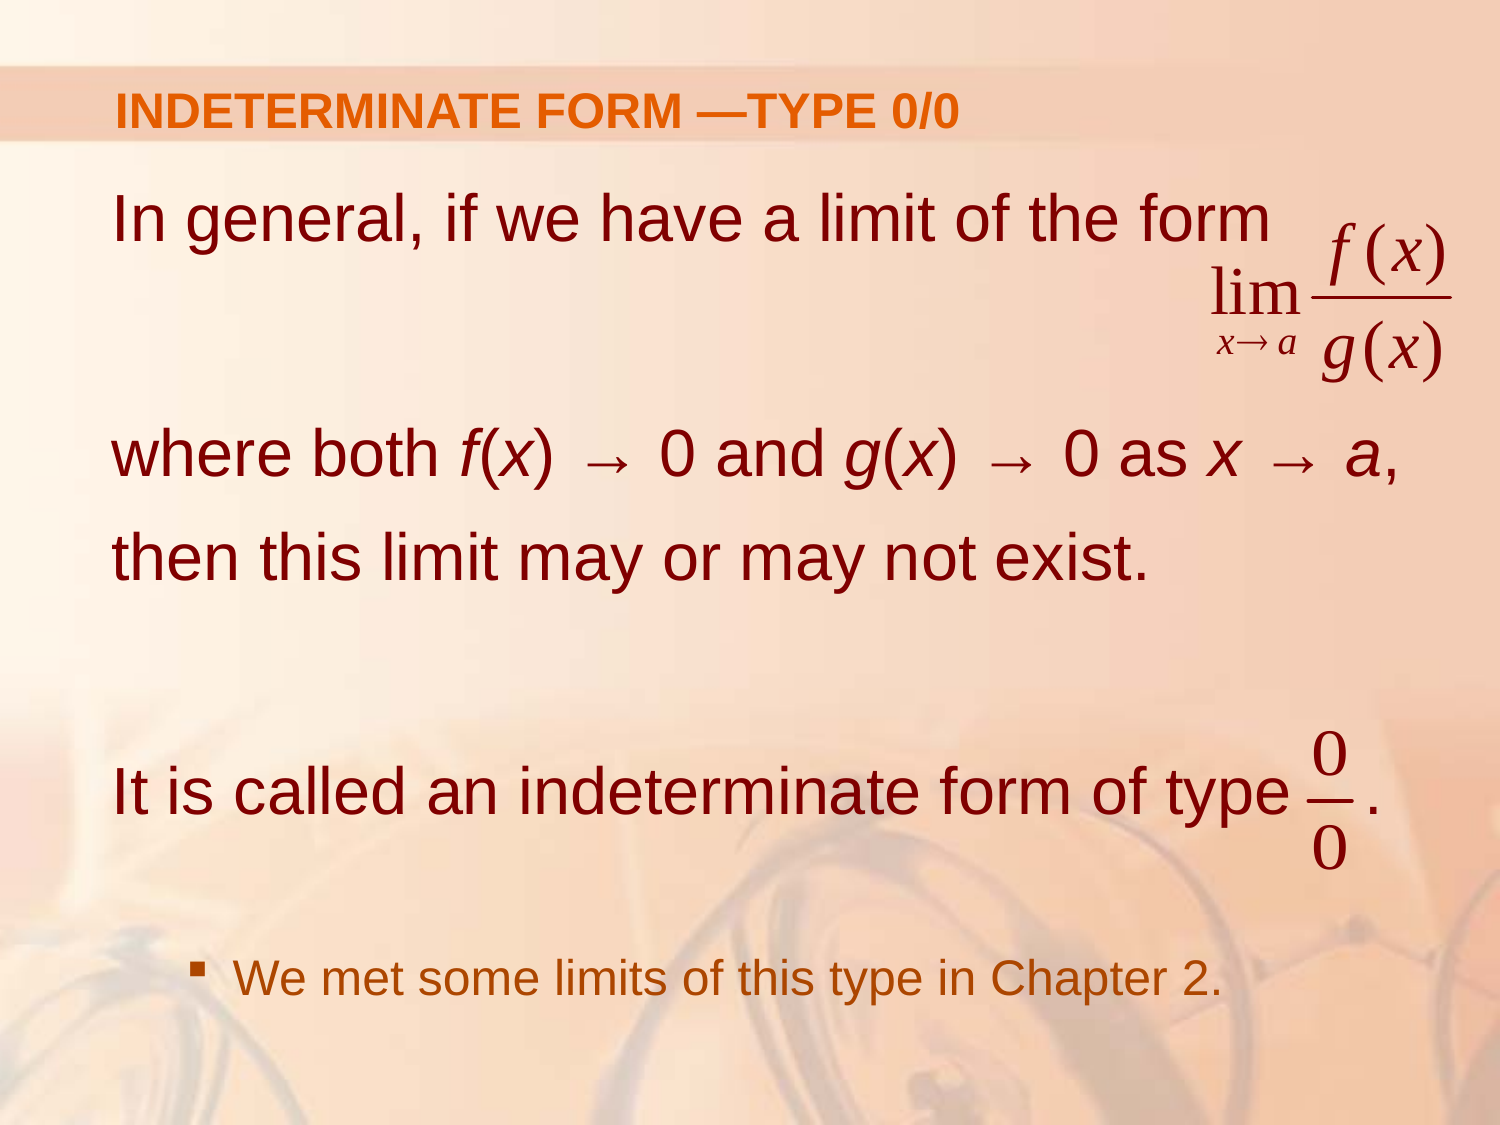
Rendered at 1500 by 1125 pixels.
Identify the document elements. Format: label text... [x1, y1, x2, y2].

picture [0, 0, 1500, 1125]
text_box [1201, 205, 1465, 395]
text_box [1295, 712, 1366, 885]
title INDETERMINATE FORM —TYPE 0/0 [99, 60, 1251, 142]
list In general, if we have a limit of the form where both f(x) → 0 and g(x) → 0 as x → a, then this limit may or may not exist. It is called an indeterminate form of type . We met some limits of this type in Chapter 2. [95, 142, 1500, 1107]
